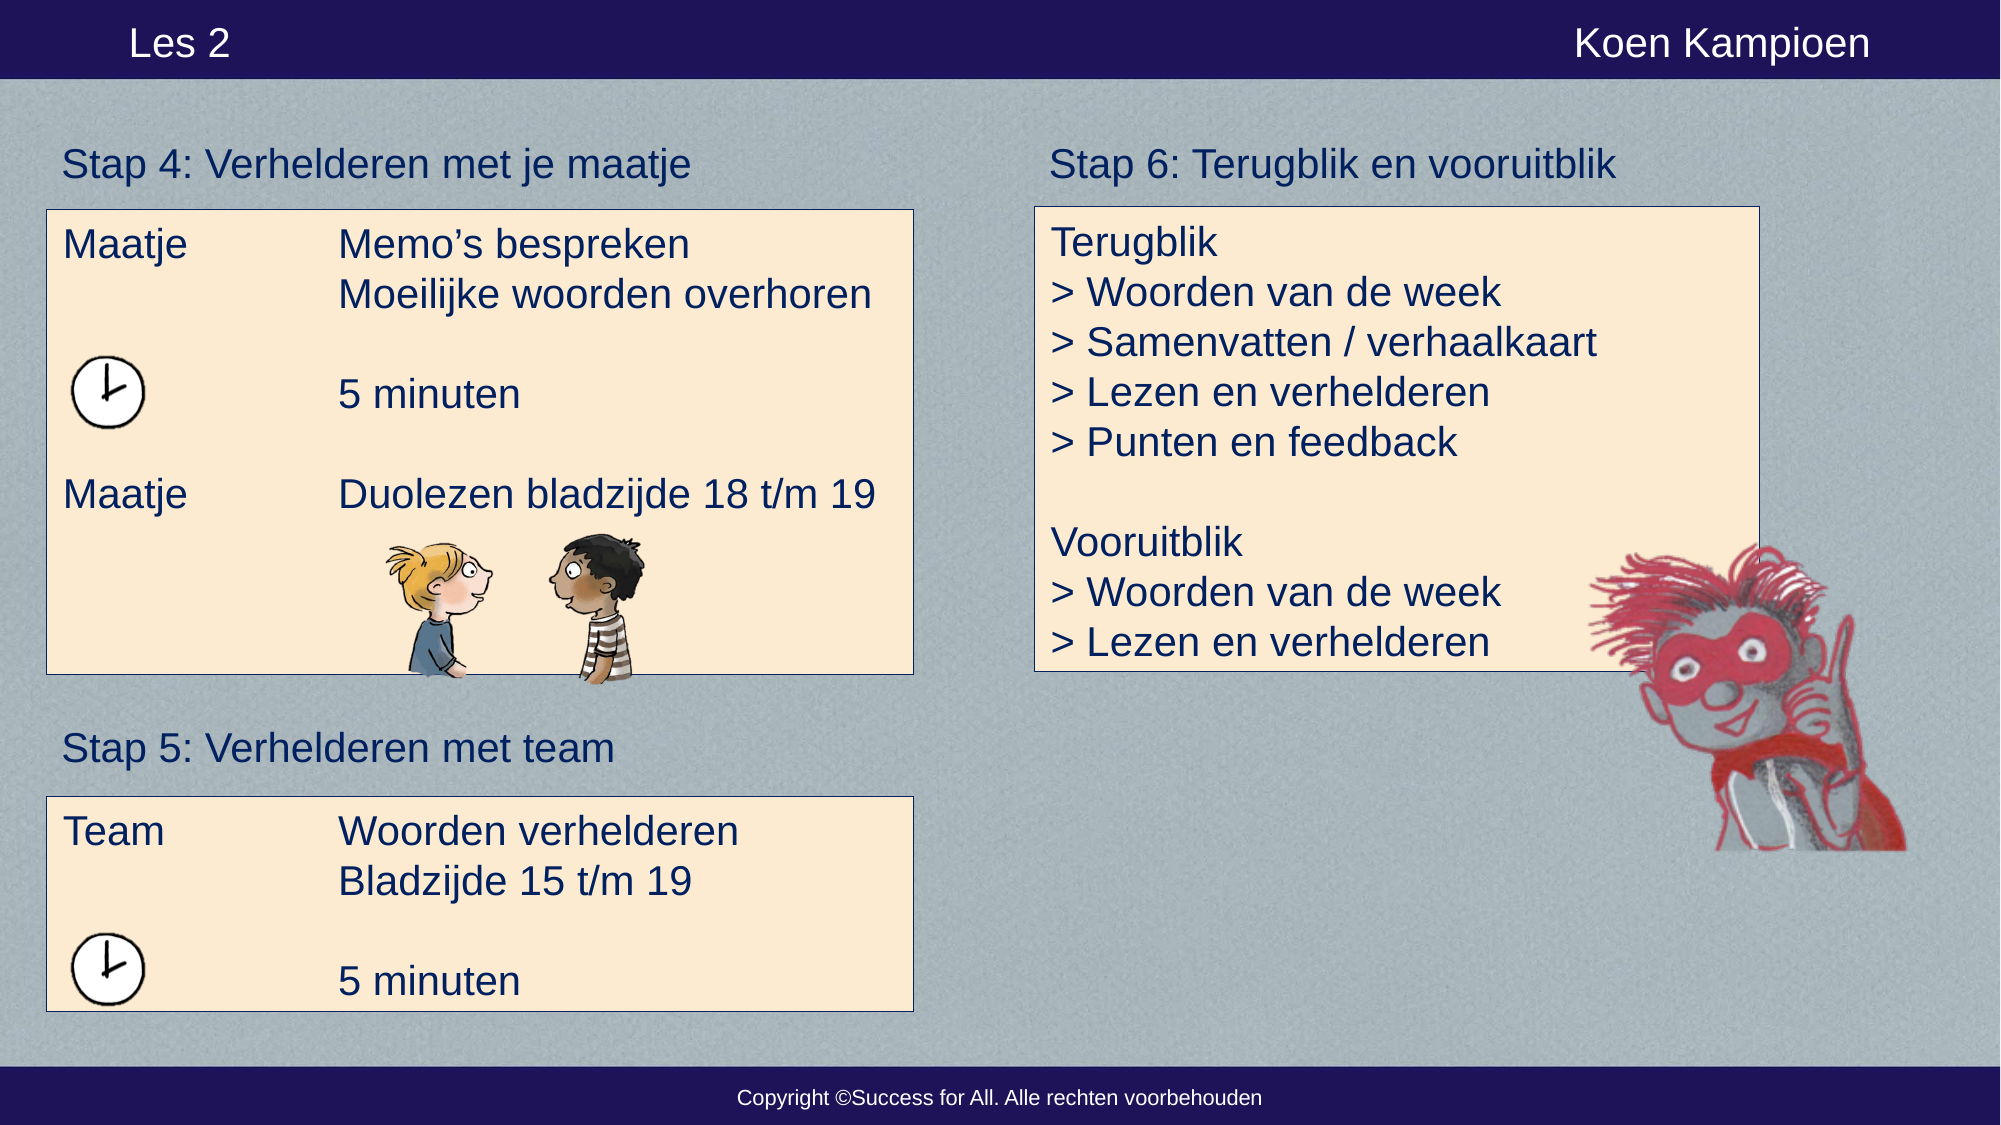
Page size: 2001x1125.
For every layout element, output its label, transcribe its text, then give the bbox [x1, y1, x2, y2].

text_box Maatje Memo’s bespreken Moeilijke woorden overhoren 5 minuten Maatje Duolezen bladzijde 18 t/m 19 [46, 209, 914, 675]
text_box Team Woorden verhelderen Bladzijde 15 t/m 19 5 minuten [46, 796, 914, 1012]
text_box Koen Kampioen [999, 8, 1886, 73]
text_box Copyright ©Success for All. Alle rechten voorbehouden [0, 1076, 2000, 1125]
text_box Les 2 [114, 8, 354, 73]
text_box Stap 6: Terugblik en vooruitblik [1034, 129, 1827, 195]
text_box Stap 5: Verhelderen met team [46, 713, 890, 779]
text_box Stap 4: Verhelderen met je maatje [46, 129, 839, 195]
text_box Terugblik > Woorden van de week > Samenvatten / verhaalkaart > Lezen en verhelderen > Punten en feedback Vooruitblik > Woorden van de week > Lezen en verhelderen [1034, 206, 1760, 672]
picture [0, 0, 2001, 1125]
